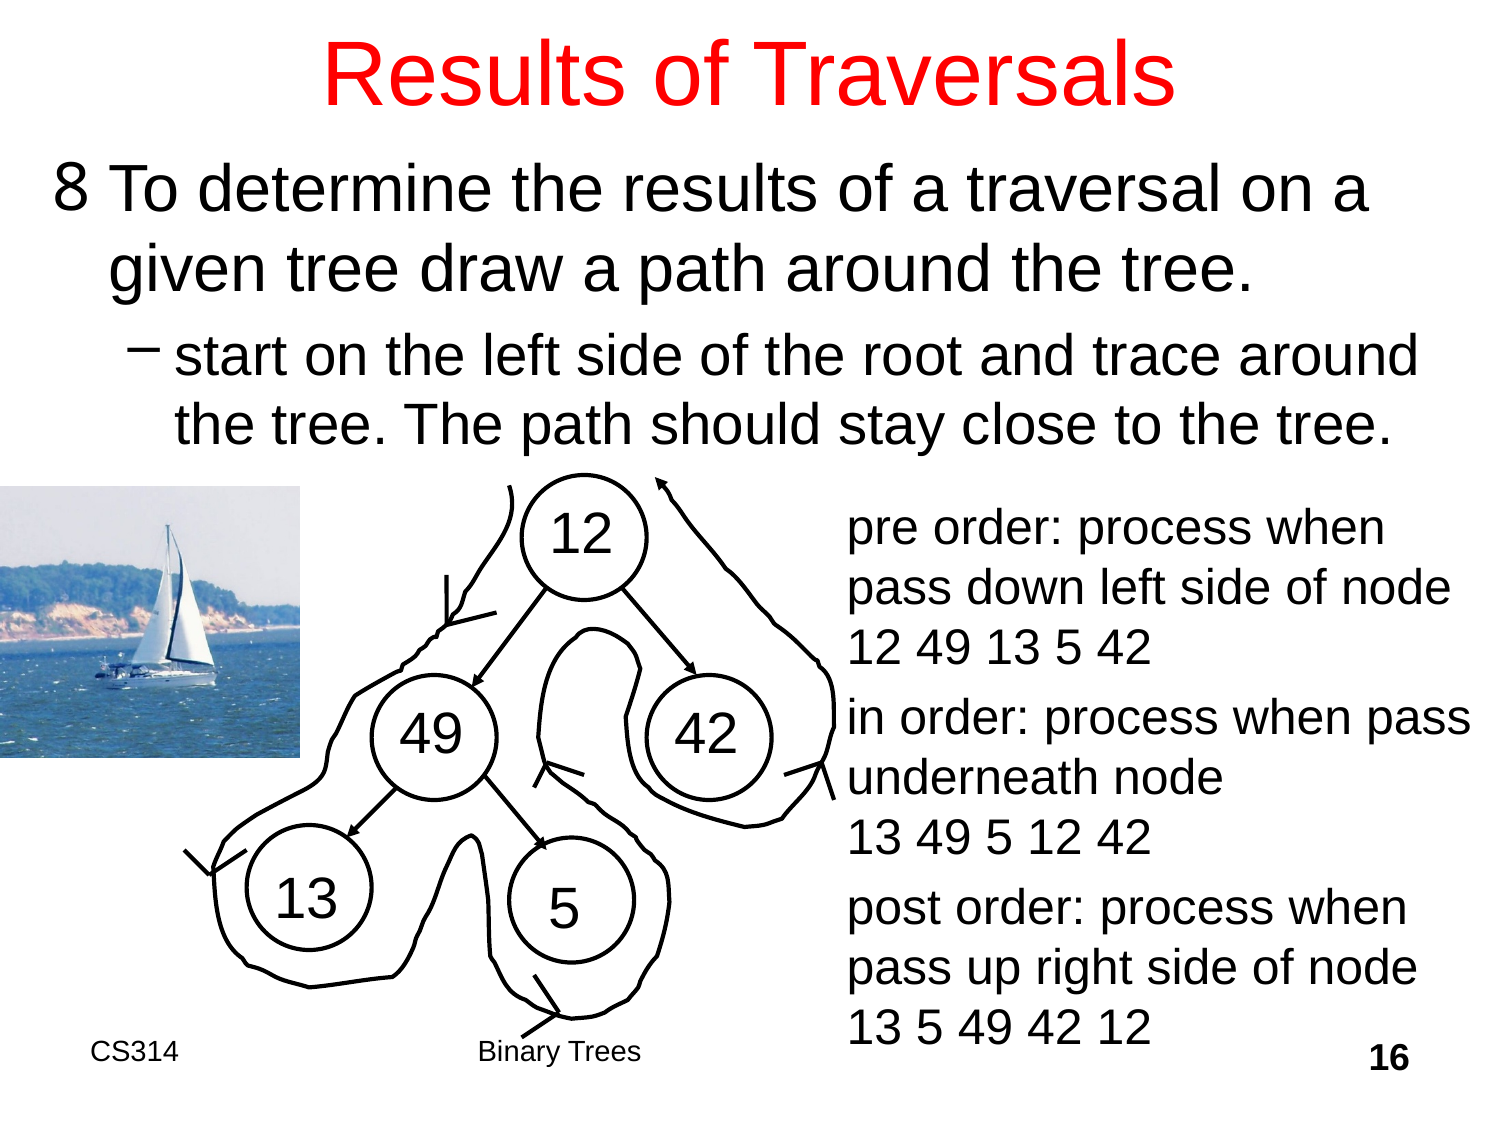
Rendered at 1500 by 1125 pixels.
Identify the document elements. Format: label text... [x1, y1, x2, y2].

text_box [555, 474, 607, 482]
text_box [446, 574, 497, 626]
list To determine the results of a traversal on a given tree draw a path around the tree. start on the left side of the root and trace around the tree. The path should stay close to the tree. [37, 137, 1463, 1038]
footer Binary Trees [462, 1024, 1038, 1101]
text_box [213, 477, 831, 1019]
title Results of Traversals [112, 0, 1388, 137]
text_box pre order: process when pass down left side of node 12 49 13 5 42 in order: process when pass underneath node 13 49 5 12 42 post order: process when pass up right side of node 13 5 49 42 12 [831, 487, 1487, 1063]
slide_number 16 [1112, 1063, 1426, 1101]
slide_number CS314 [74, 1024, 451, 1101]
picture [0, 486, 301, 758]
